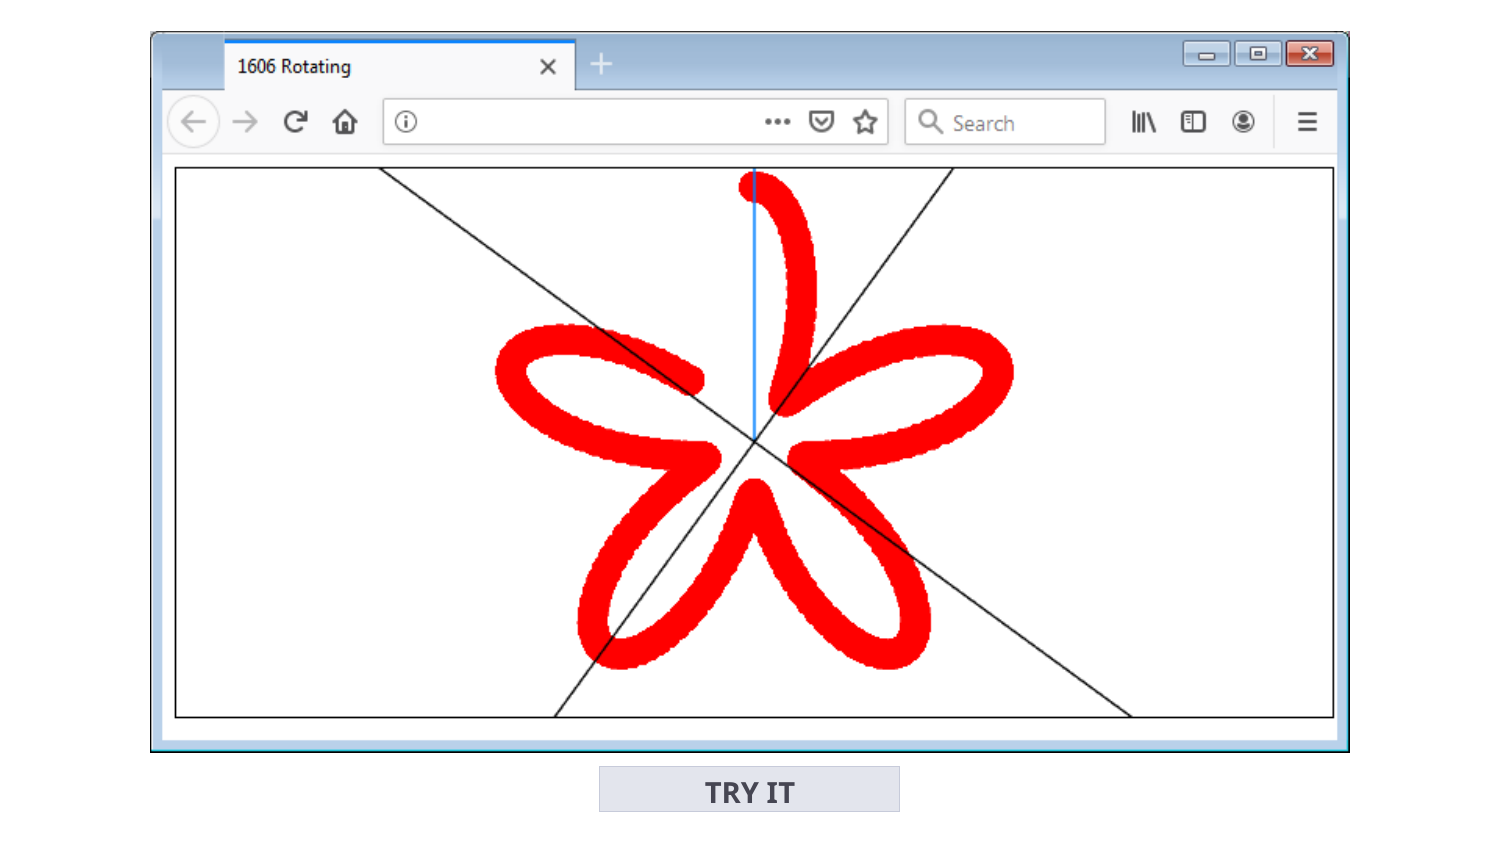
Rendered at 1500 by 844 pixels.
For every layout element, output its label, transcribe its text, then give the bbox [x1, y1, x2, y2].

text_box TRY IT [599, 766, 900, 812]
picture [149, 31, 1351, 753]
